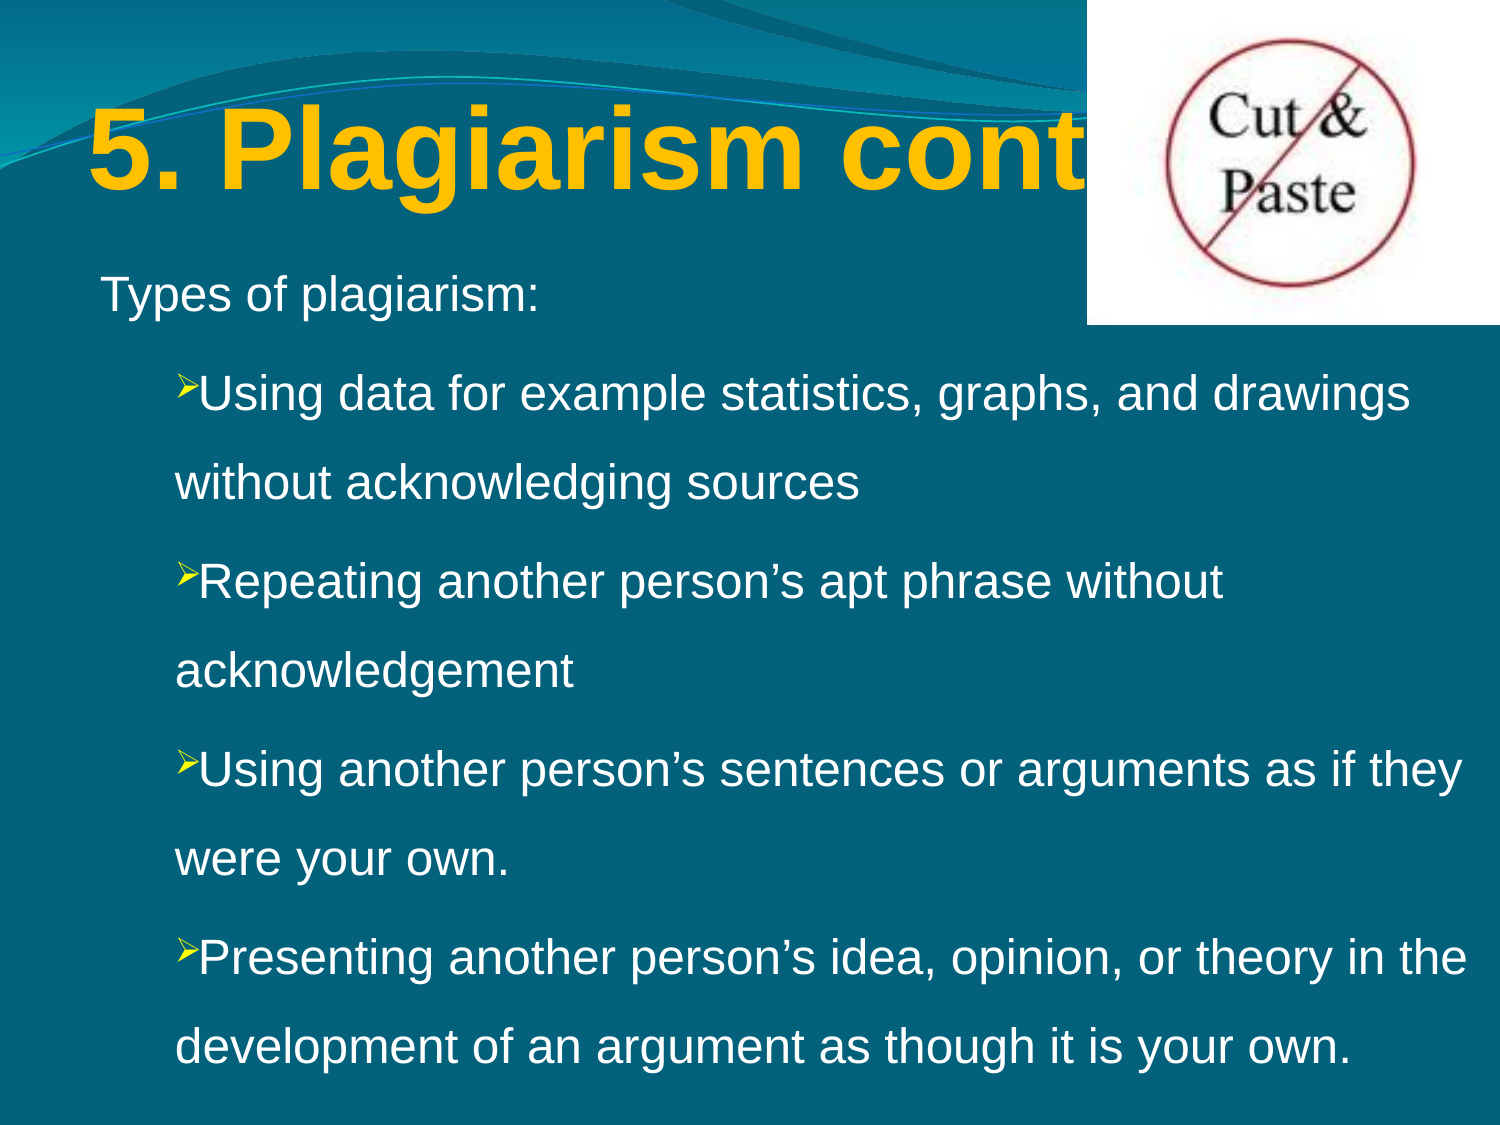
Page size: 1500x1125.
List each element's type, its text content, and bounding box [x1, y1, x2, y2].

title 5. Plagiarism cont [87, 62, 1082, 213]
subtitle Types of plagiarism: Using data for example statistics, graphs, and drawings without acknowledging sources Repeating another person’s apt phrase without acknowledgement Using another person’s sentences or arguments as if they were your own. Presenting another person’s idea, opinion, or theory in the development of an argument as though it is your own. [24, 224, 1500, 1088]
picture [1087, 0, 1500, 324]
